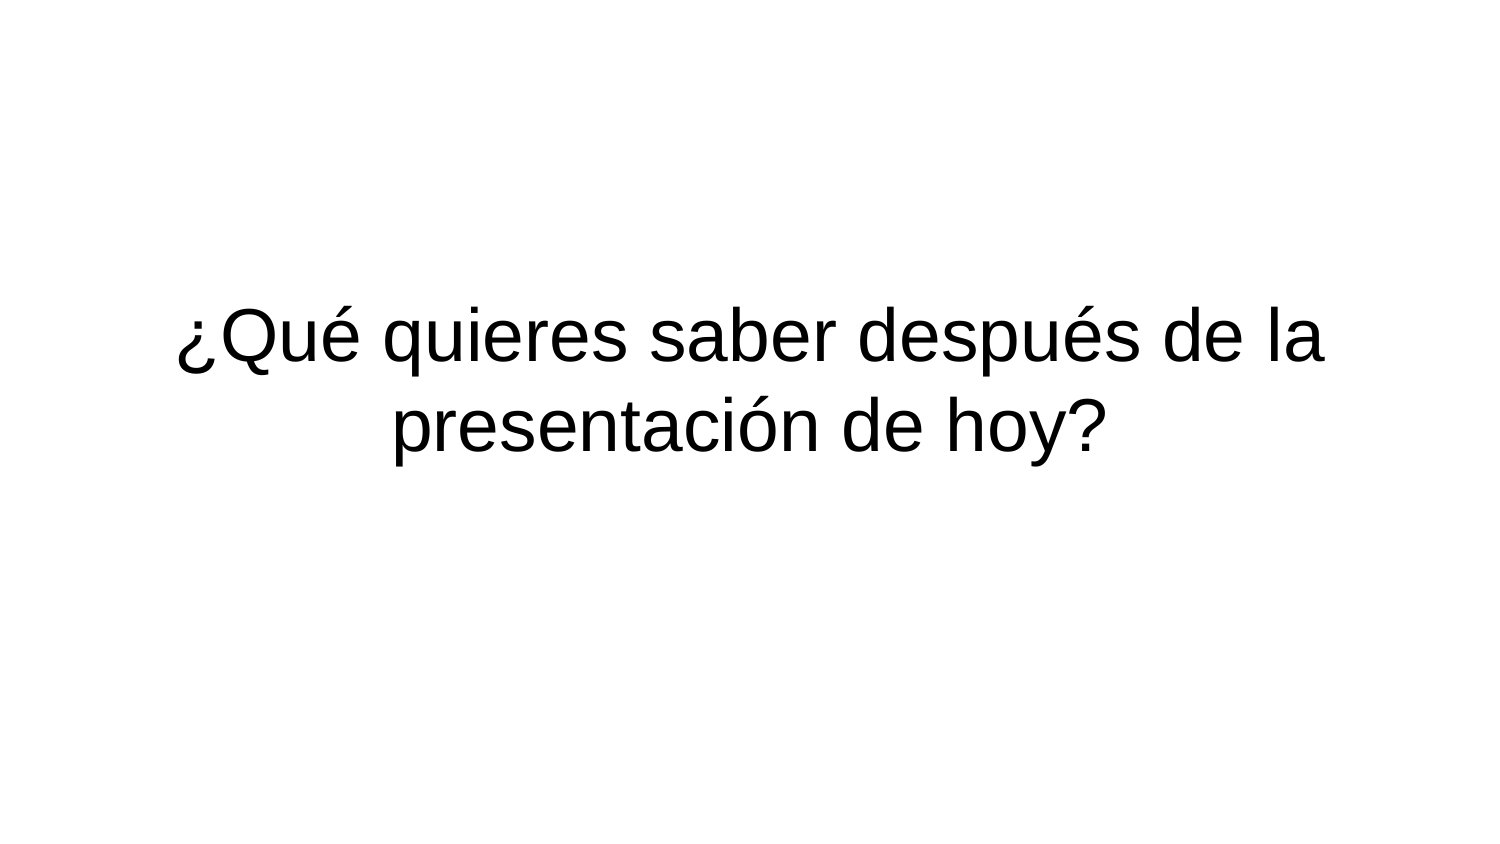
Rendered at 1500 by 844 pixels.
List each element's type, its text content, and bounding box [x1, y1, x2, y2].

title ¿Qué quieres saber después de la presentación de hoy? [51, 352, 1449, 491]
